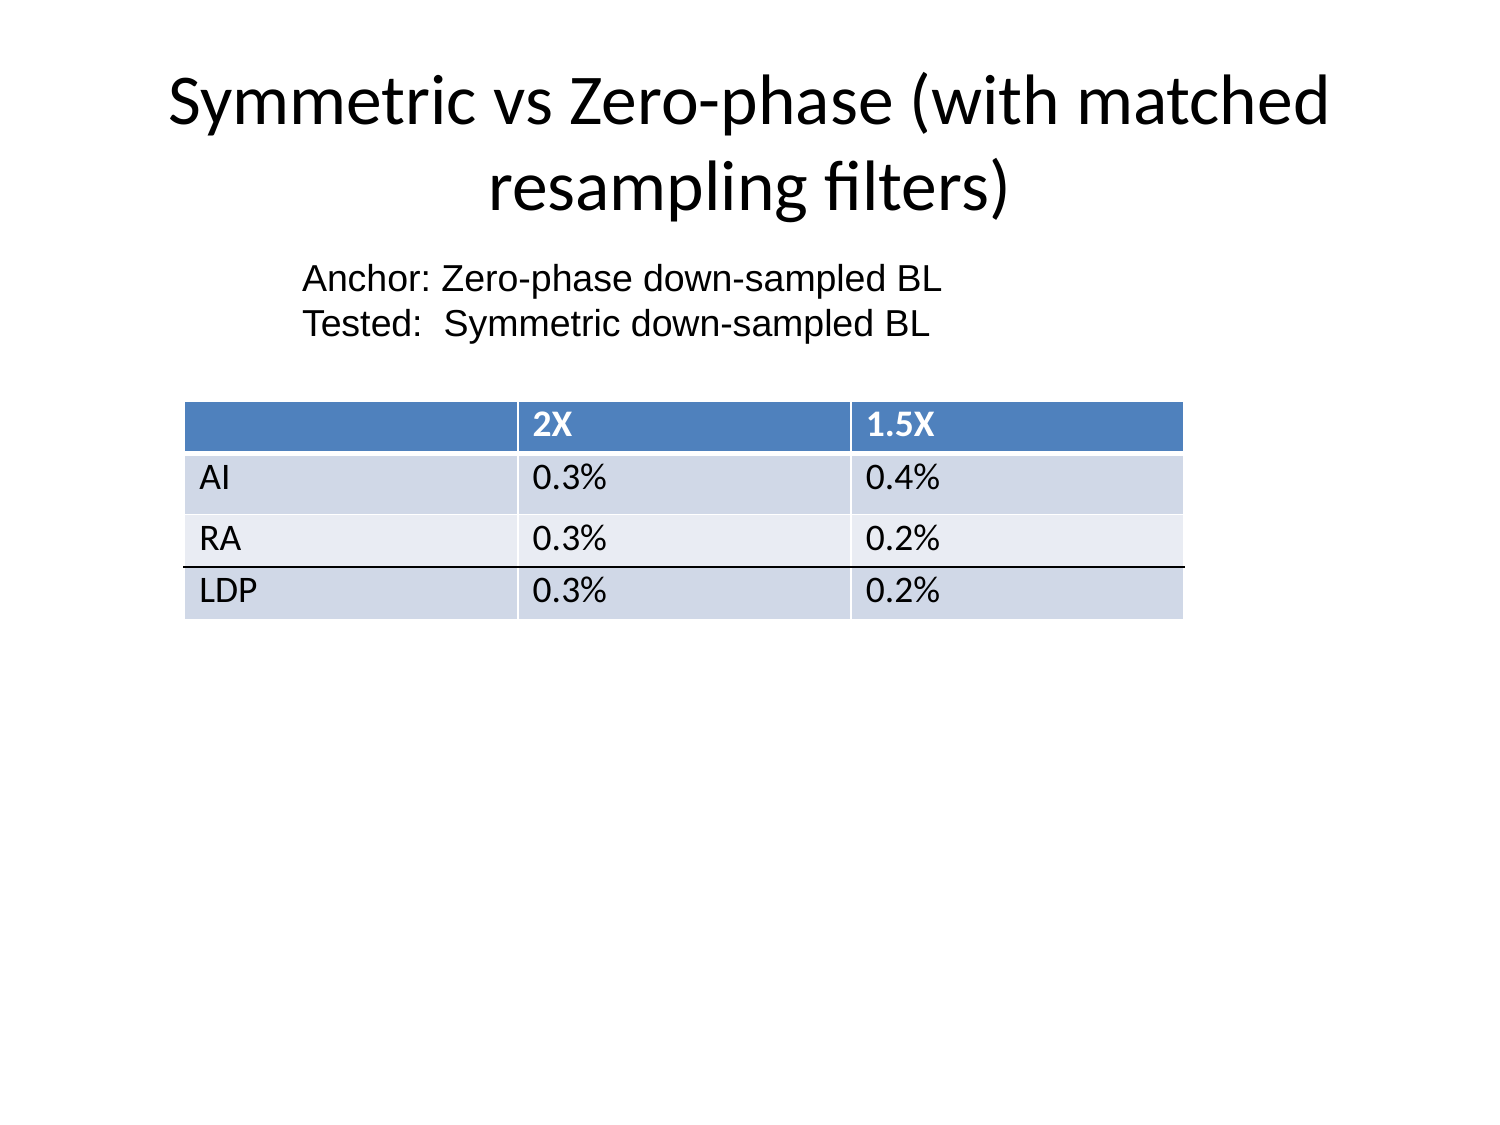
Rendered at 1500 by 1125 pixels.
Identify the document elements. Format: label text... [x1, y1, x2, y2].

table_header [185, 402, 517, 451]
table_cell 0.2% [852, 568, 1183, 619]
table_header 1.5X [852, 402, 1183, 451]
table_cell LDP [185, 568, 517, 619]
text_box Anchor: Zero-phase down-sampled BL Tested: Symmetric down-sampled BL [287, 246, 958, 351]
table_header 2X [519, 402, 850, 451]
table_cell 0.3% [519, 568, 850, 619]
table_cell 0.4% [852, 456, 1183, 514]
table_cell 0.2% [852, 515, 1183, 566]
title Symmetric vs Zero-phase (with matched resampling filters) [75, 45, 1425, 233]
table_cell RA [185, 515, 517, 566]
table_cell 0.3% [519, 456, 850, 514]
table_cell AI [185, 456, 517, 514]
table_cell 0.3% [519, 515, 850, 566]
